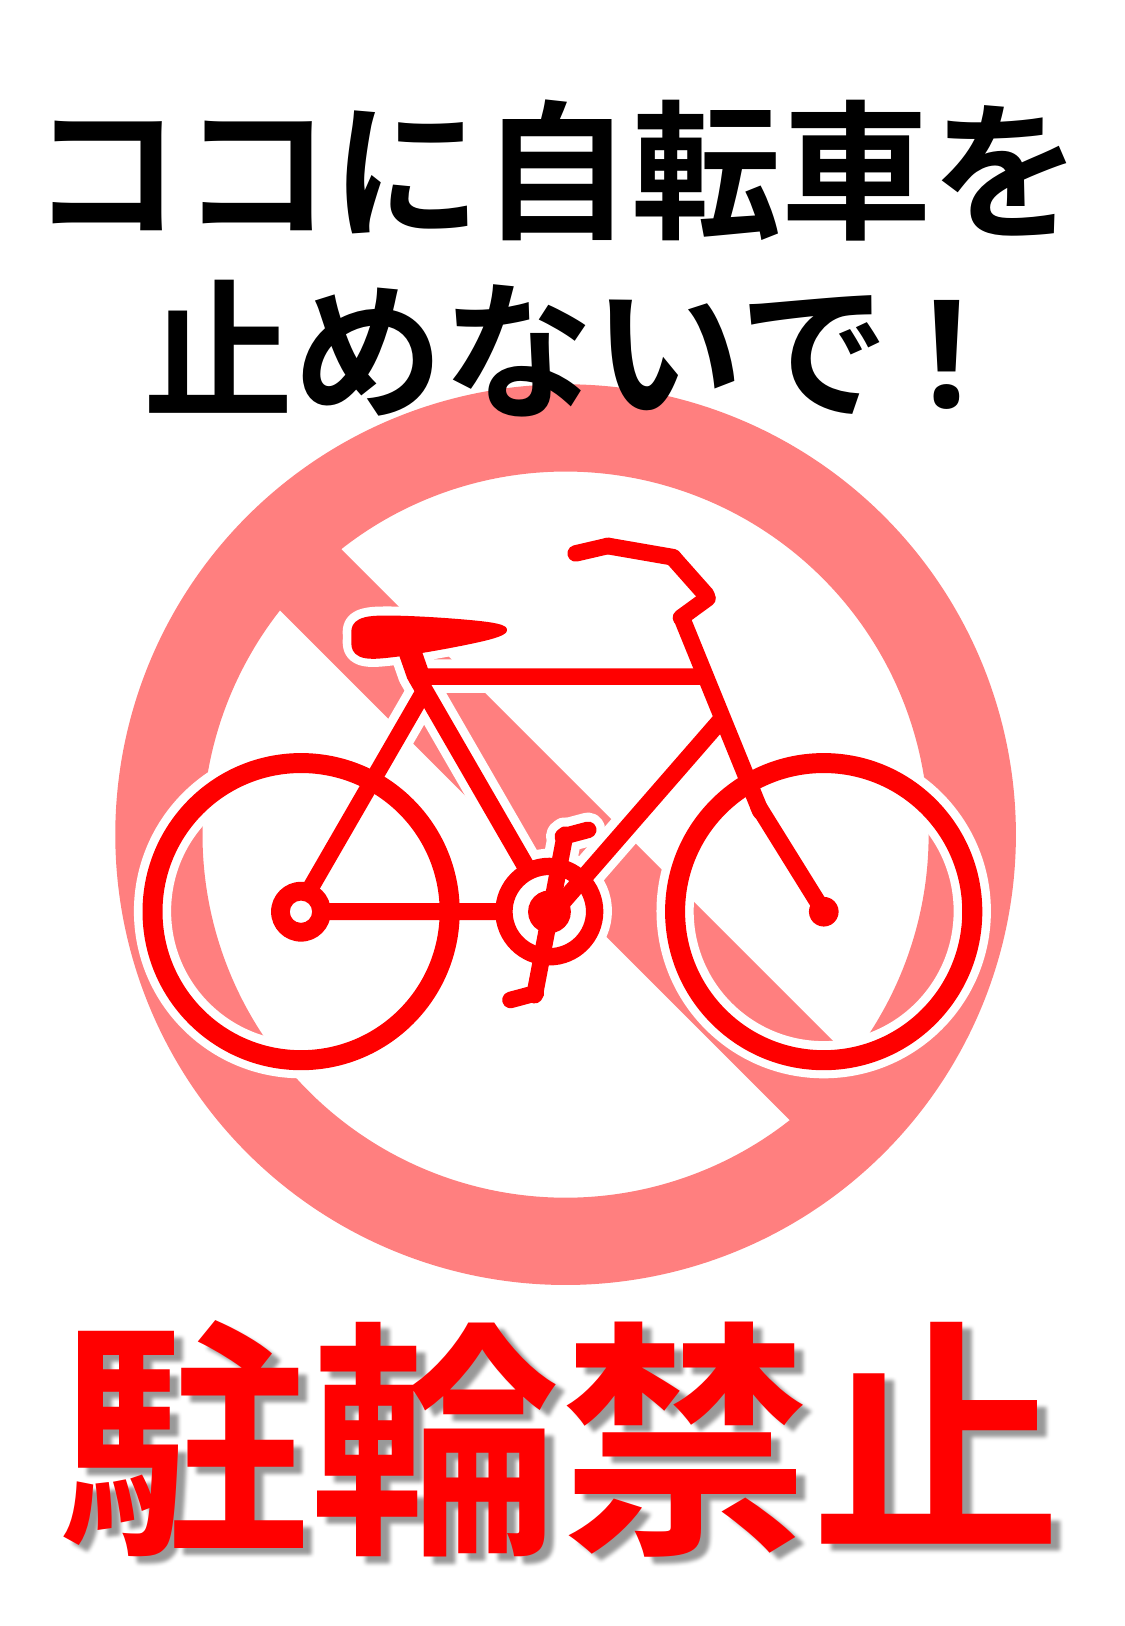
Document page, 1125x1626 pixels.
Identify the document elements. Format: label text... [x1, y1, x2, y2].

text_box 駐輪禁止 [0, 1220, 1125, 1592]
text_box ココに自転車を 止めないで! [16, 69, 1096, 445]
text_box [115, 384, 1017, 1286]
